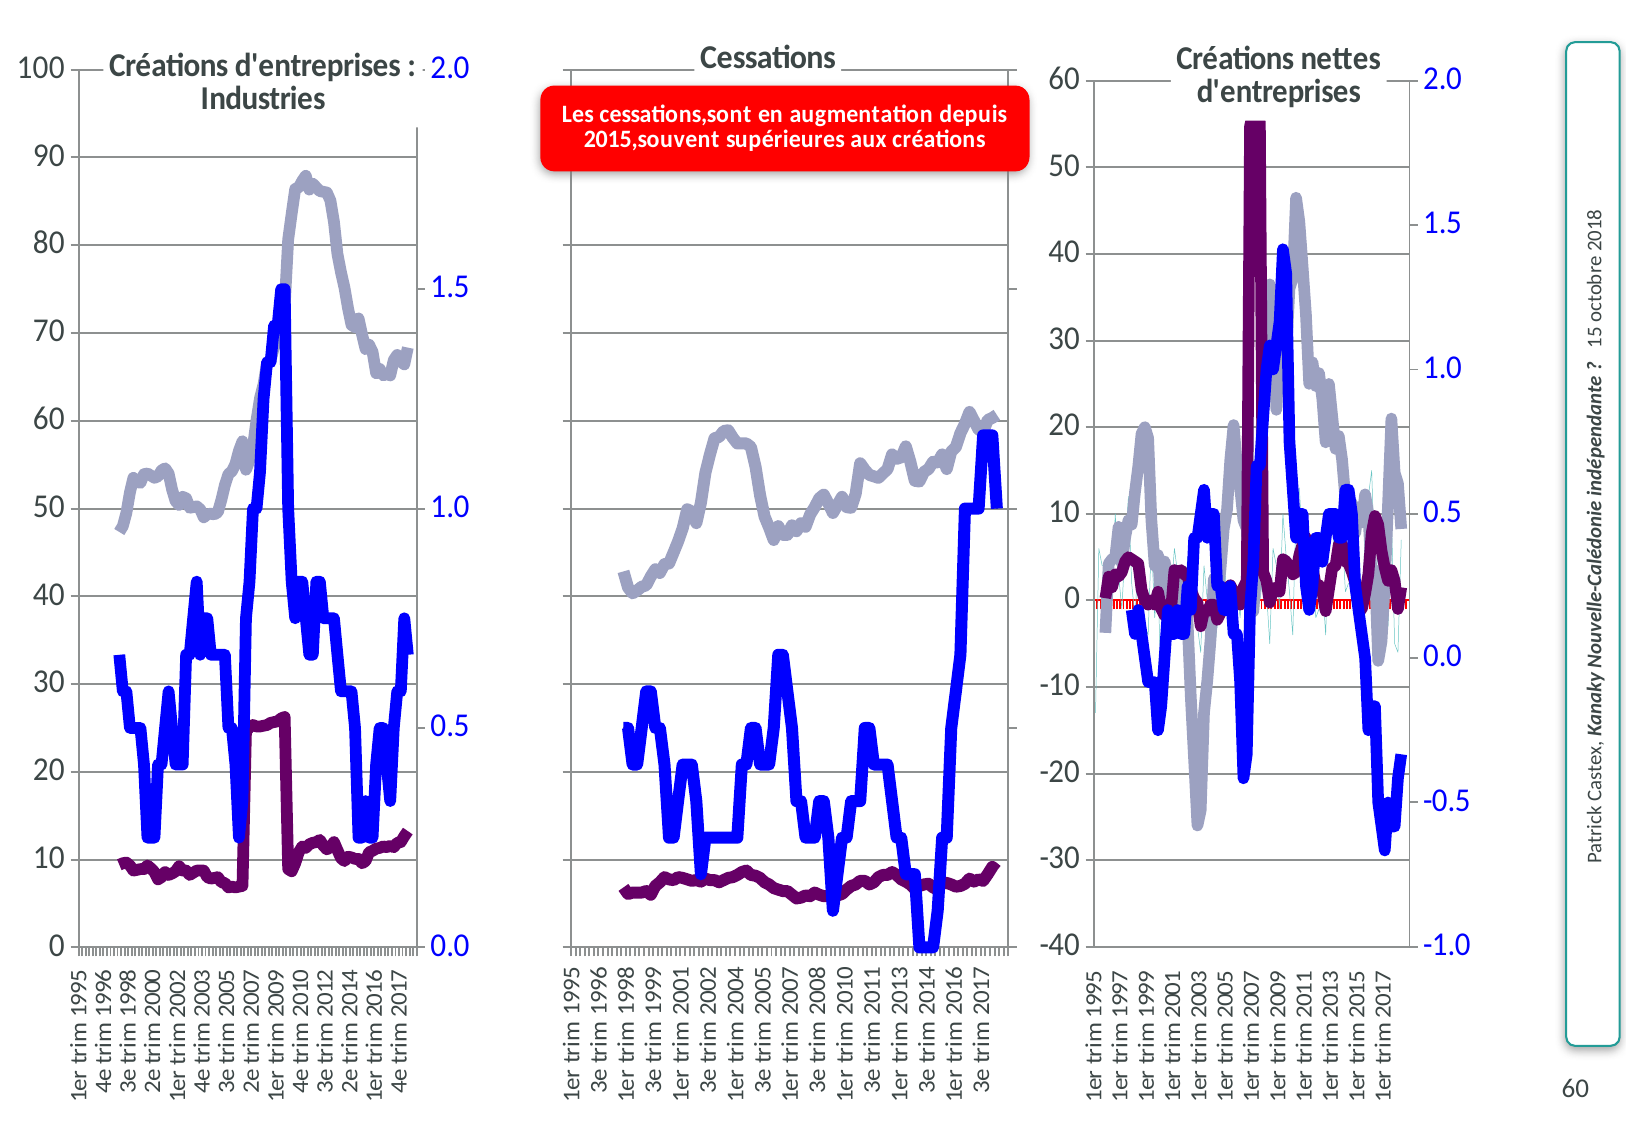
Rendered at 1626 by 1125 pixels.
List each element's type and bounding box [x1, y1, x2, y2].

chart [16, 32, 1526, 1107]
